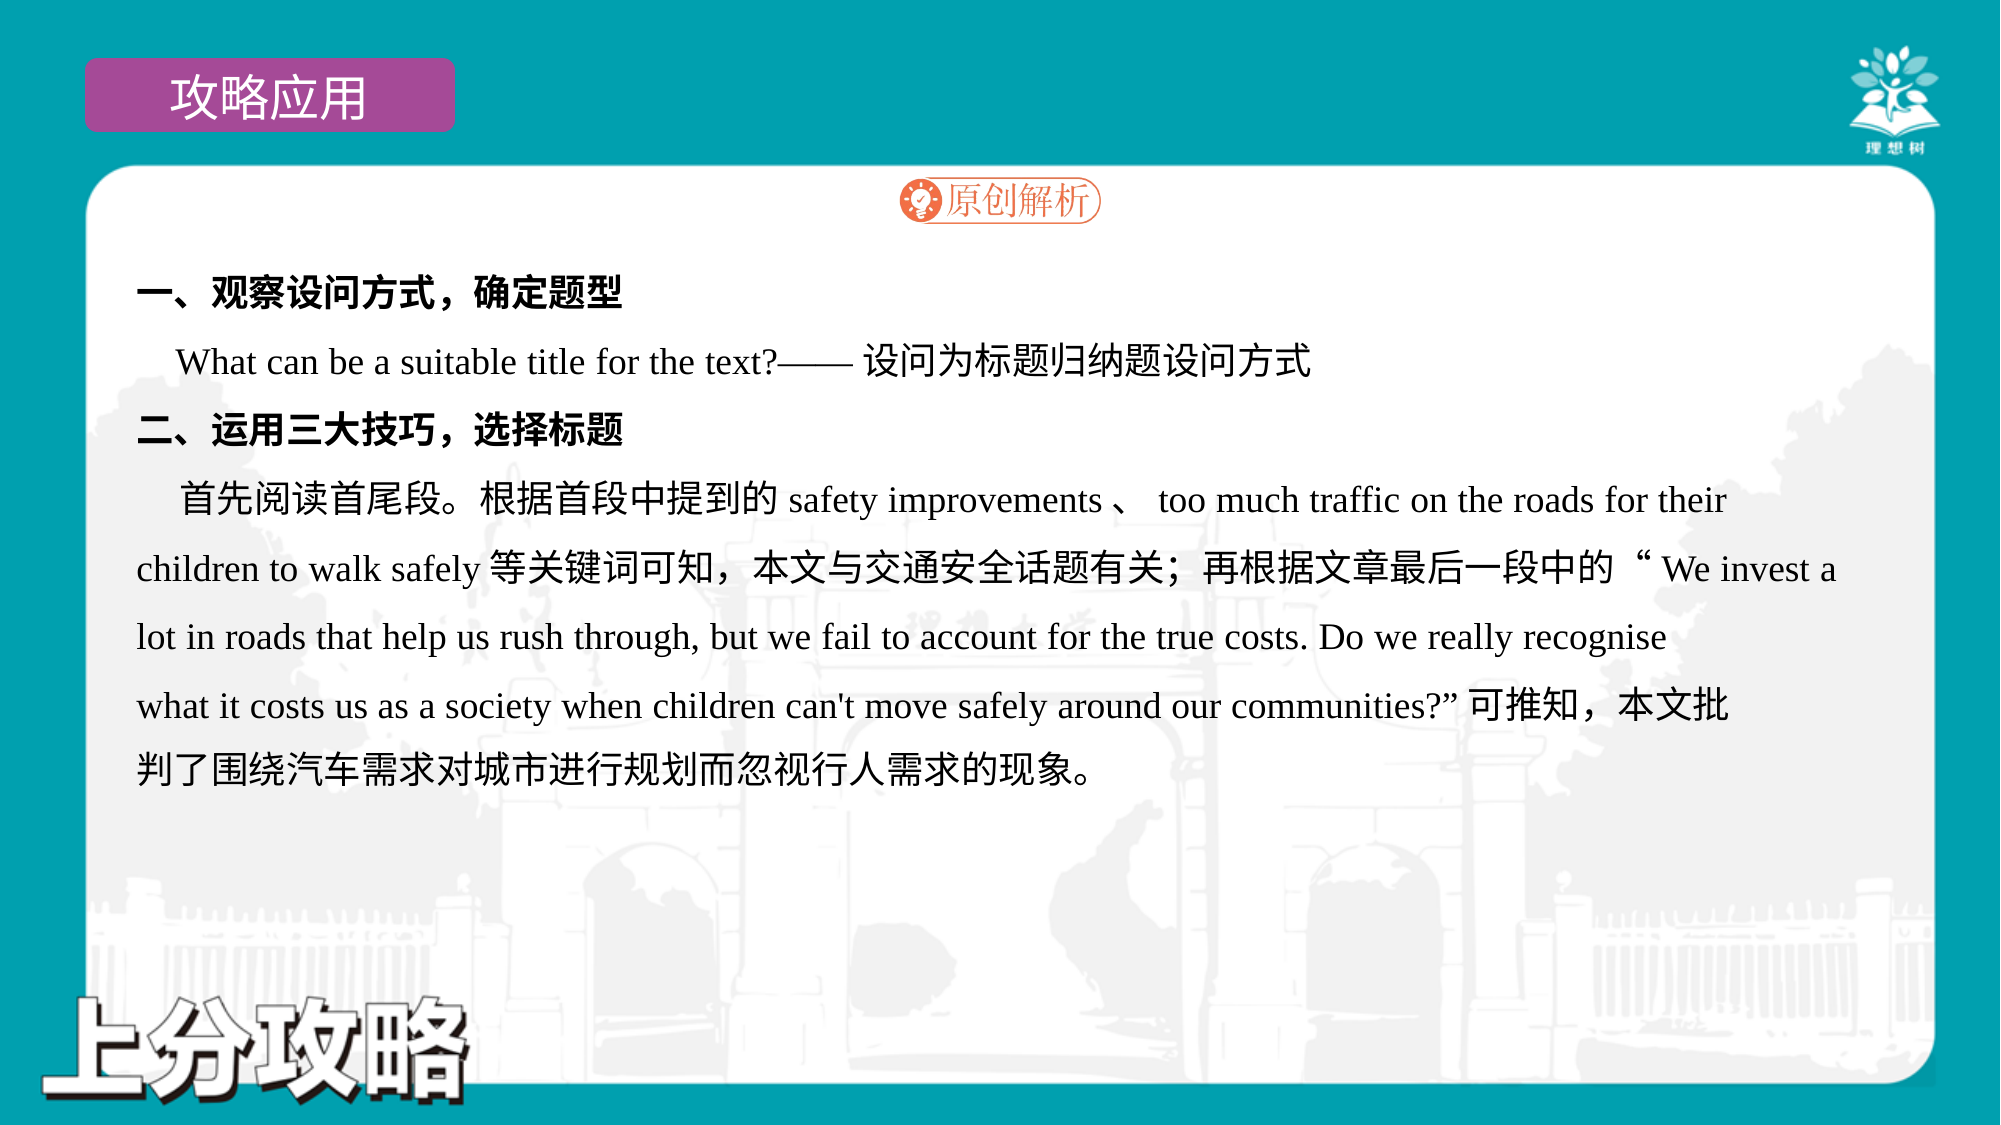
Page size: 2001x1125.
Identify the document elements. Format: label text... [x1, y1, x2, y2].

text_box 一、观察设问方式，确定题型 What can be a suitable title for the text?——设问为标题归纳题设问方式 二、运用三大技巧，选择标题 首先阅读首尾段。根据首段中提到的safety improvements、too much traffic on the roads for their children to walk safely等关键词可知，本文与交通安全话题有关；再根据文章最后一段中的“We invest a lot in roads that help us rush through, but we fail to account for the true costs. Do we really recognise what it costs us as a society when children can't move safely around our communities?”可推知，本文批 判了围绕汽车需求对城市进行规划而忽视行人需求的现象。 [136, 244, 1865, 784]
picture [0, 0, 2000, 1125]
